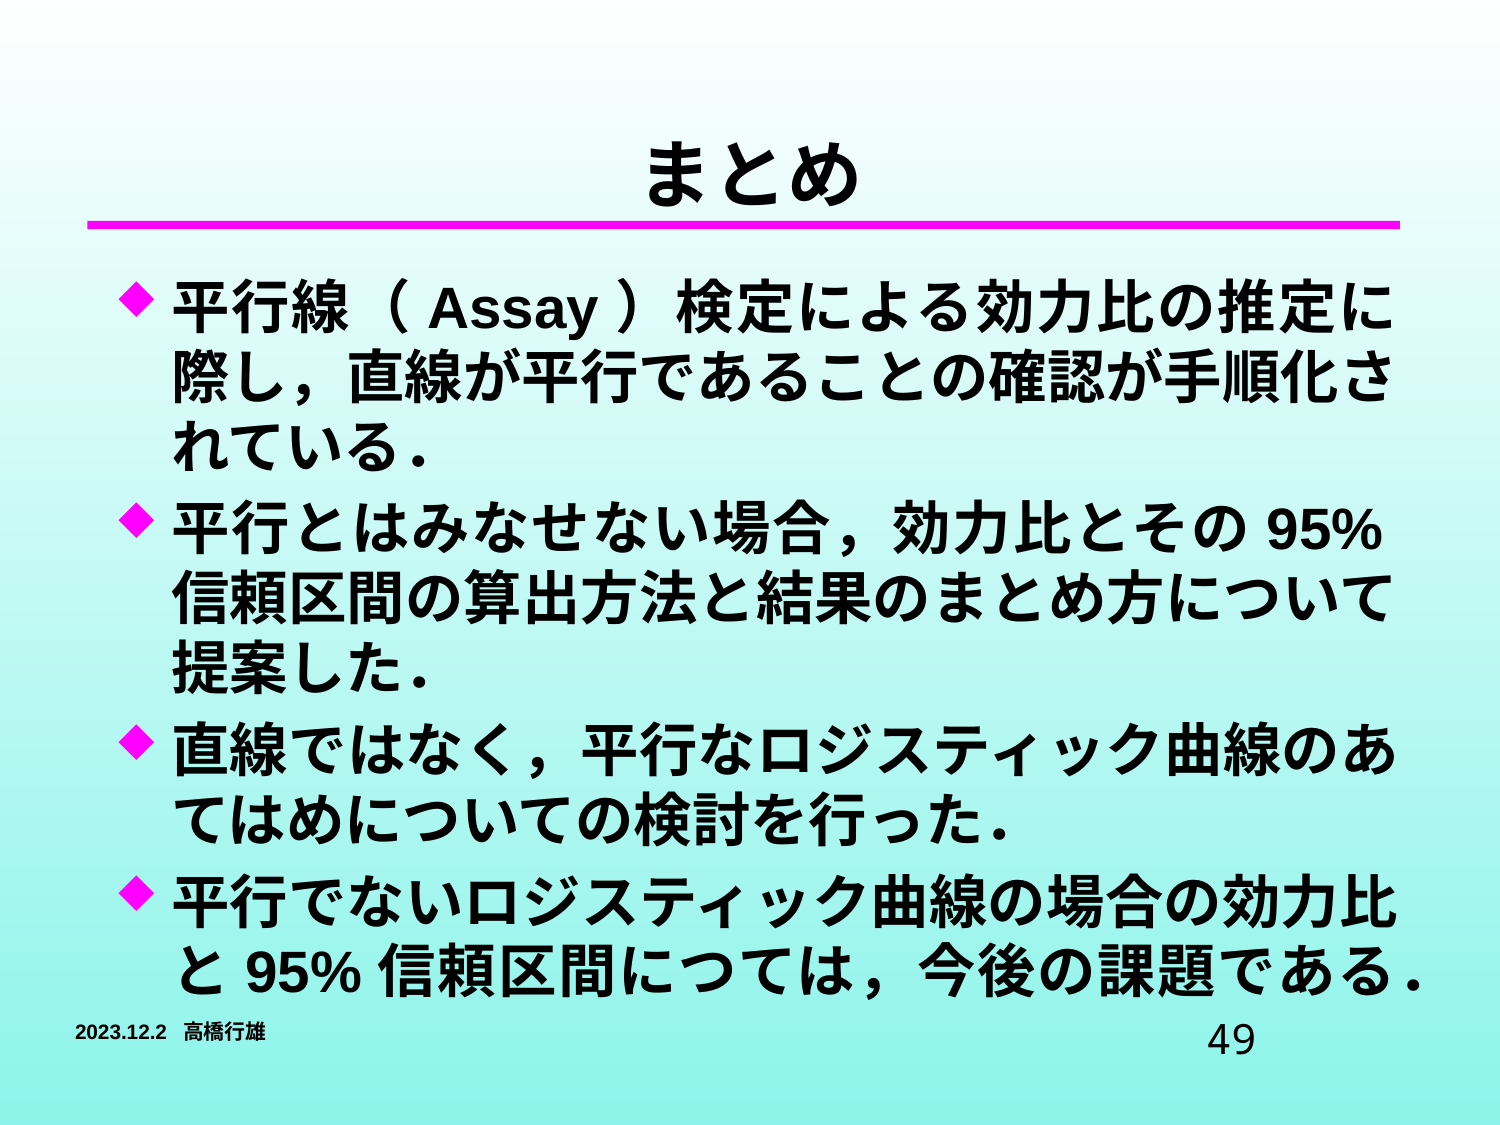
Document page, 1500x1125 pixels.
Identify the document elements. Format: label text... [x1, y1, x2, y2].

list 平行線（Assay）検定による効力比の推定に際し，直線が平行であることの確認が手順化されている． 平行とはみなせない場合，効力比とその95%信頼区間の算出方法と結果のまとめ方について提案した． 直線ではなく，平行なロジスティック曲線のあてはめについての検討を行った． 平行でないロジスティック曲線の場合の効力比と95%信頼区間につては，今後の課題である． [99, 262, 1413, 938]
title まとめ [112, 43, 1388, 225]
